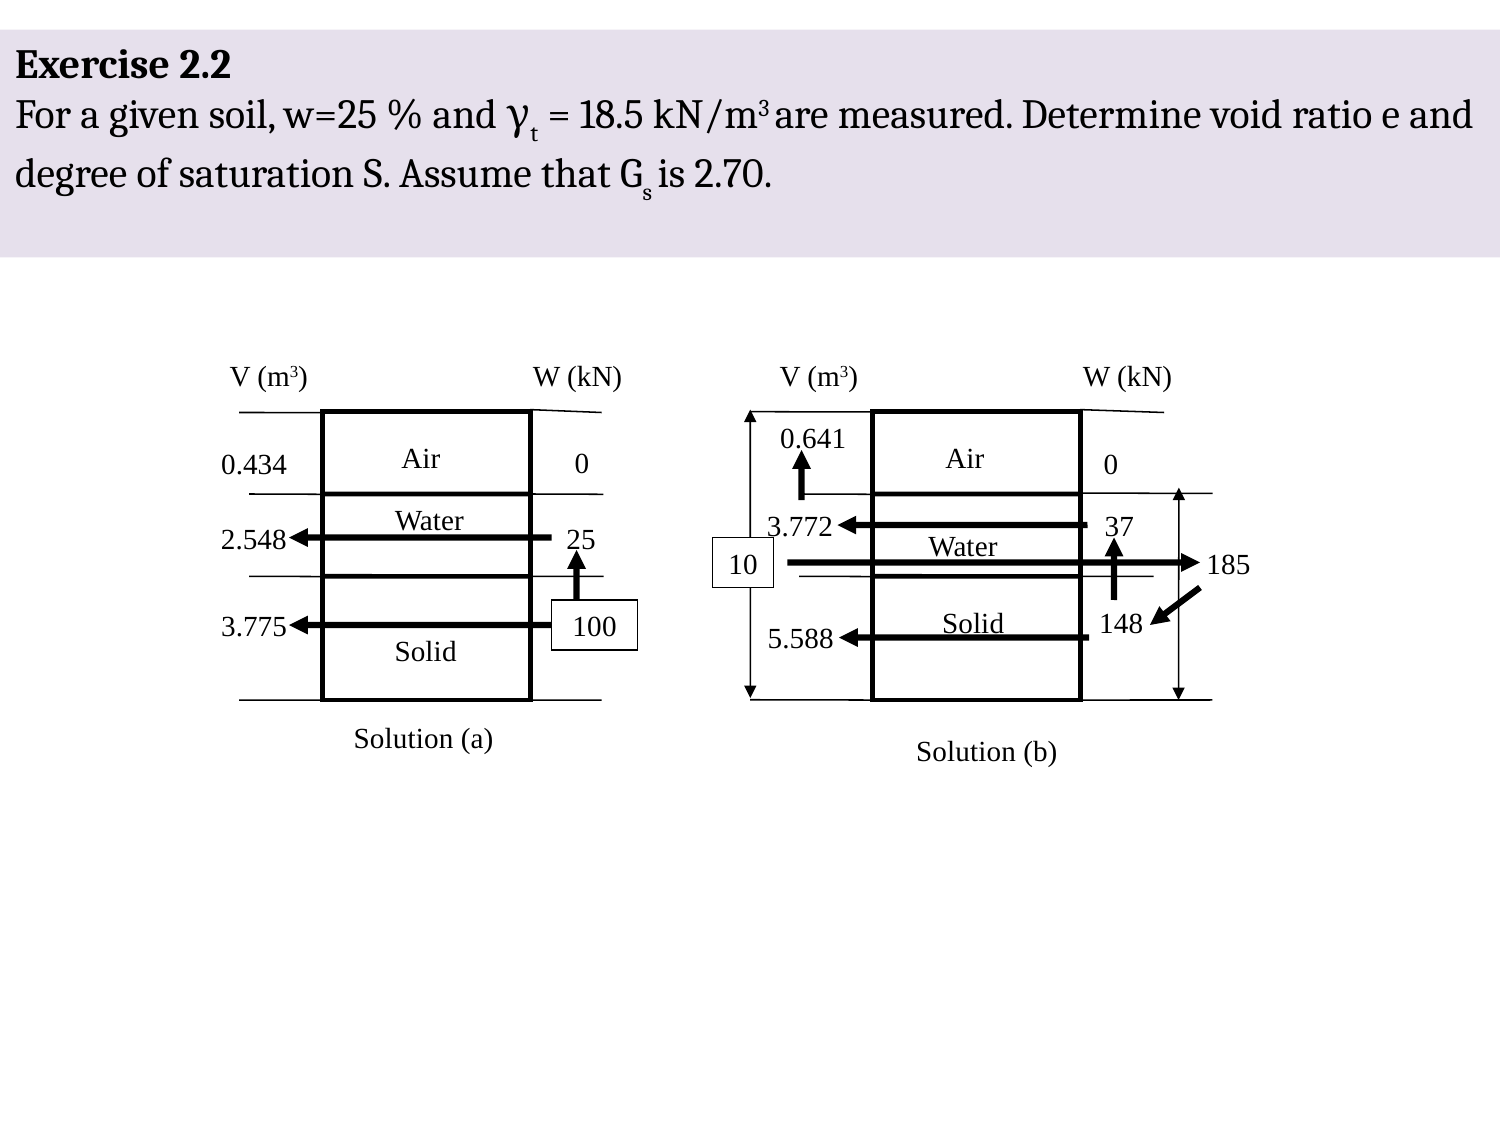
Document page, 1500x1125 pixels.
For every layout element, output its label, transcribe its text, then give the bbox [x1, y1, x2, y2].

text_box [199, 349, 1271, 776]
text_box Exercise 2.2 For a given soil, w=25 % and γt = 18.5 kN/m3 are measured. Determine void ratio e and degree of saturation S. Assume that Gs is 2.70. [0, 29, 1500, 258]
